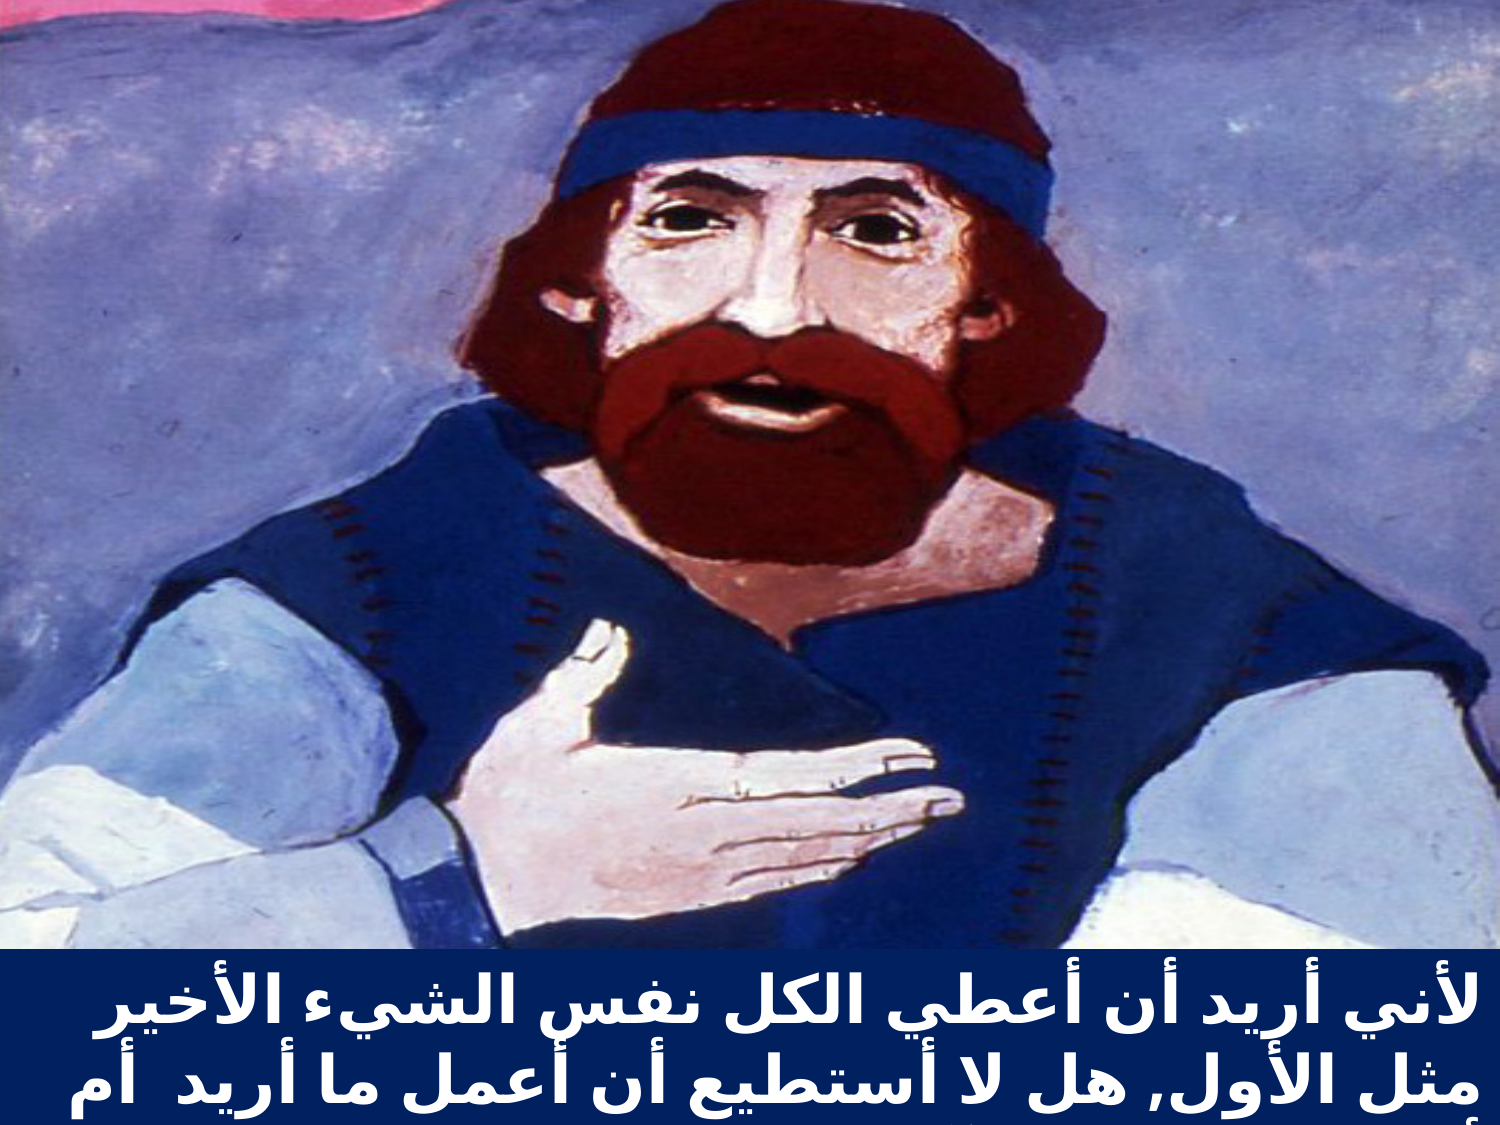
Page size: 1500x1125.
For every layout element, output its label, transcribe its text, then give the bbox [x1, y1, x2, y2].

picture [0, 0, 1500, 950]
text_box لأني أريد أن أعطي الكل نفس الشيء الأخير مثل الأول, هل لا أستطيع أن أعمل ما أريد أم أنك تحقد على الآخرين ؟!“ [0, 956, 1500, 1125]
